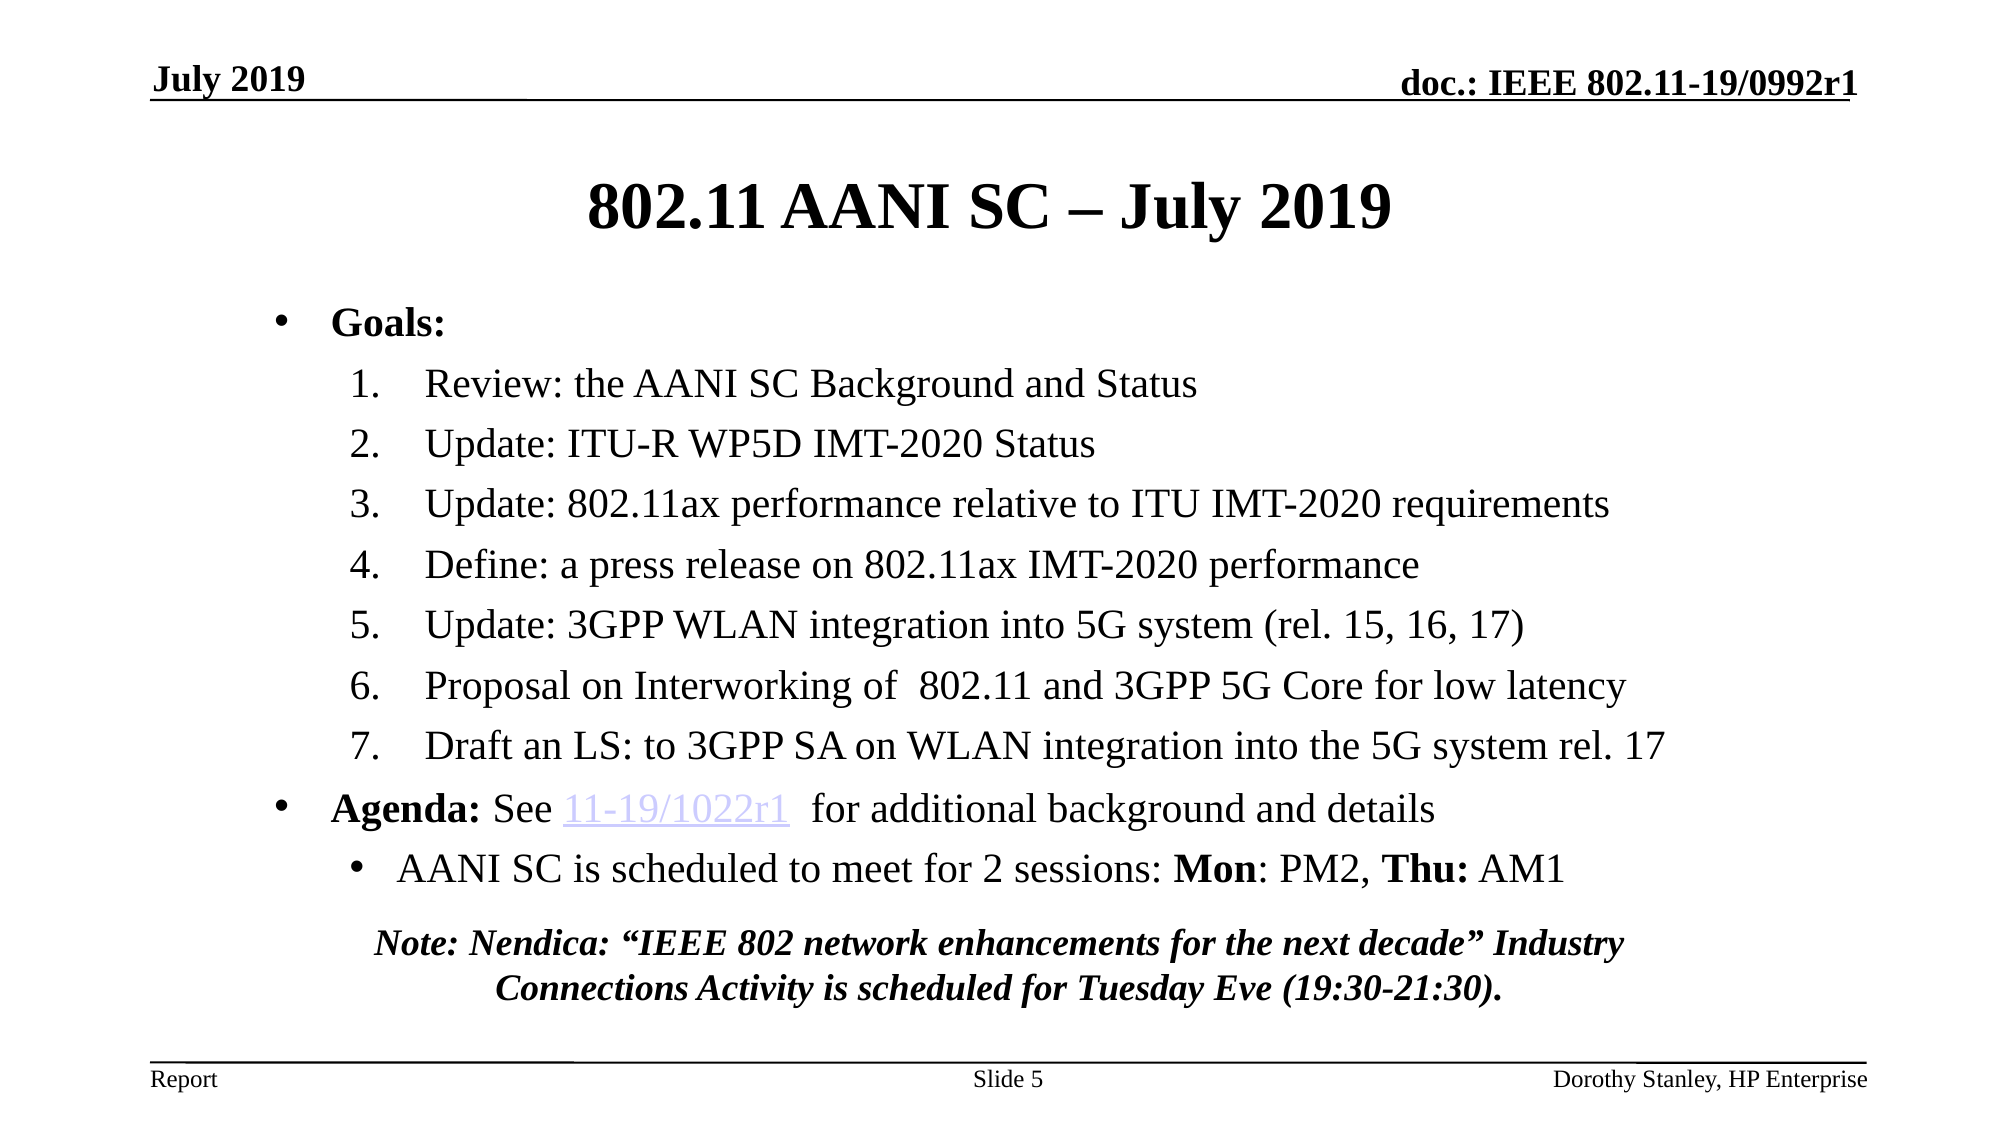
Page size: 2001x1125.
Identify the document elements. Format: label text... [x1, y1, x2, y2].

title 802.11 AANI SC – July 2019 [353, 166, 1629, 238]
footer Dorothy Stanley, HP Enterprise [1171, 1061, 1869, 1093]
slide_number Slide 5 [950, 1061, 1067, 1123]
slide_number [152, 54, 563, 100]
list Goals: Review: the AANI SC Background and Status Update: ITU-R WP5D IMT-2020 Status Update: 802.11ax performance relative to ITU IMT-2020 requirements Define: a press release on 802.11ax IMT-2020 performance Update: 3GPP WLAN integration into 5G system (rel. 15, 16, 17) Proposal on Interworking of 802.11 and 3GPP 5G Core for low latency Draft an LS: to 3GPP SA on WLAN integration into the 5G system rel. 17 Agenda: See 11-19/1022r1 for additional background and details AANI SC is scheduled to meet for 2 sessions: Mon: PM2, Thu: AM1 Note: Nendica: “IEEE 802 network enhancements for the next decade” Industry Connections Activity is scheduled for Tuesday Eve (19:30-21:30). [249, 287, 1732, 928]
